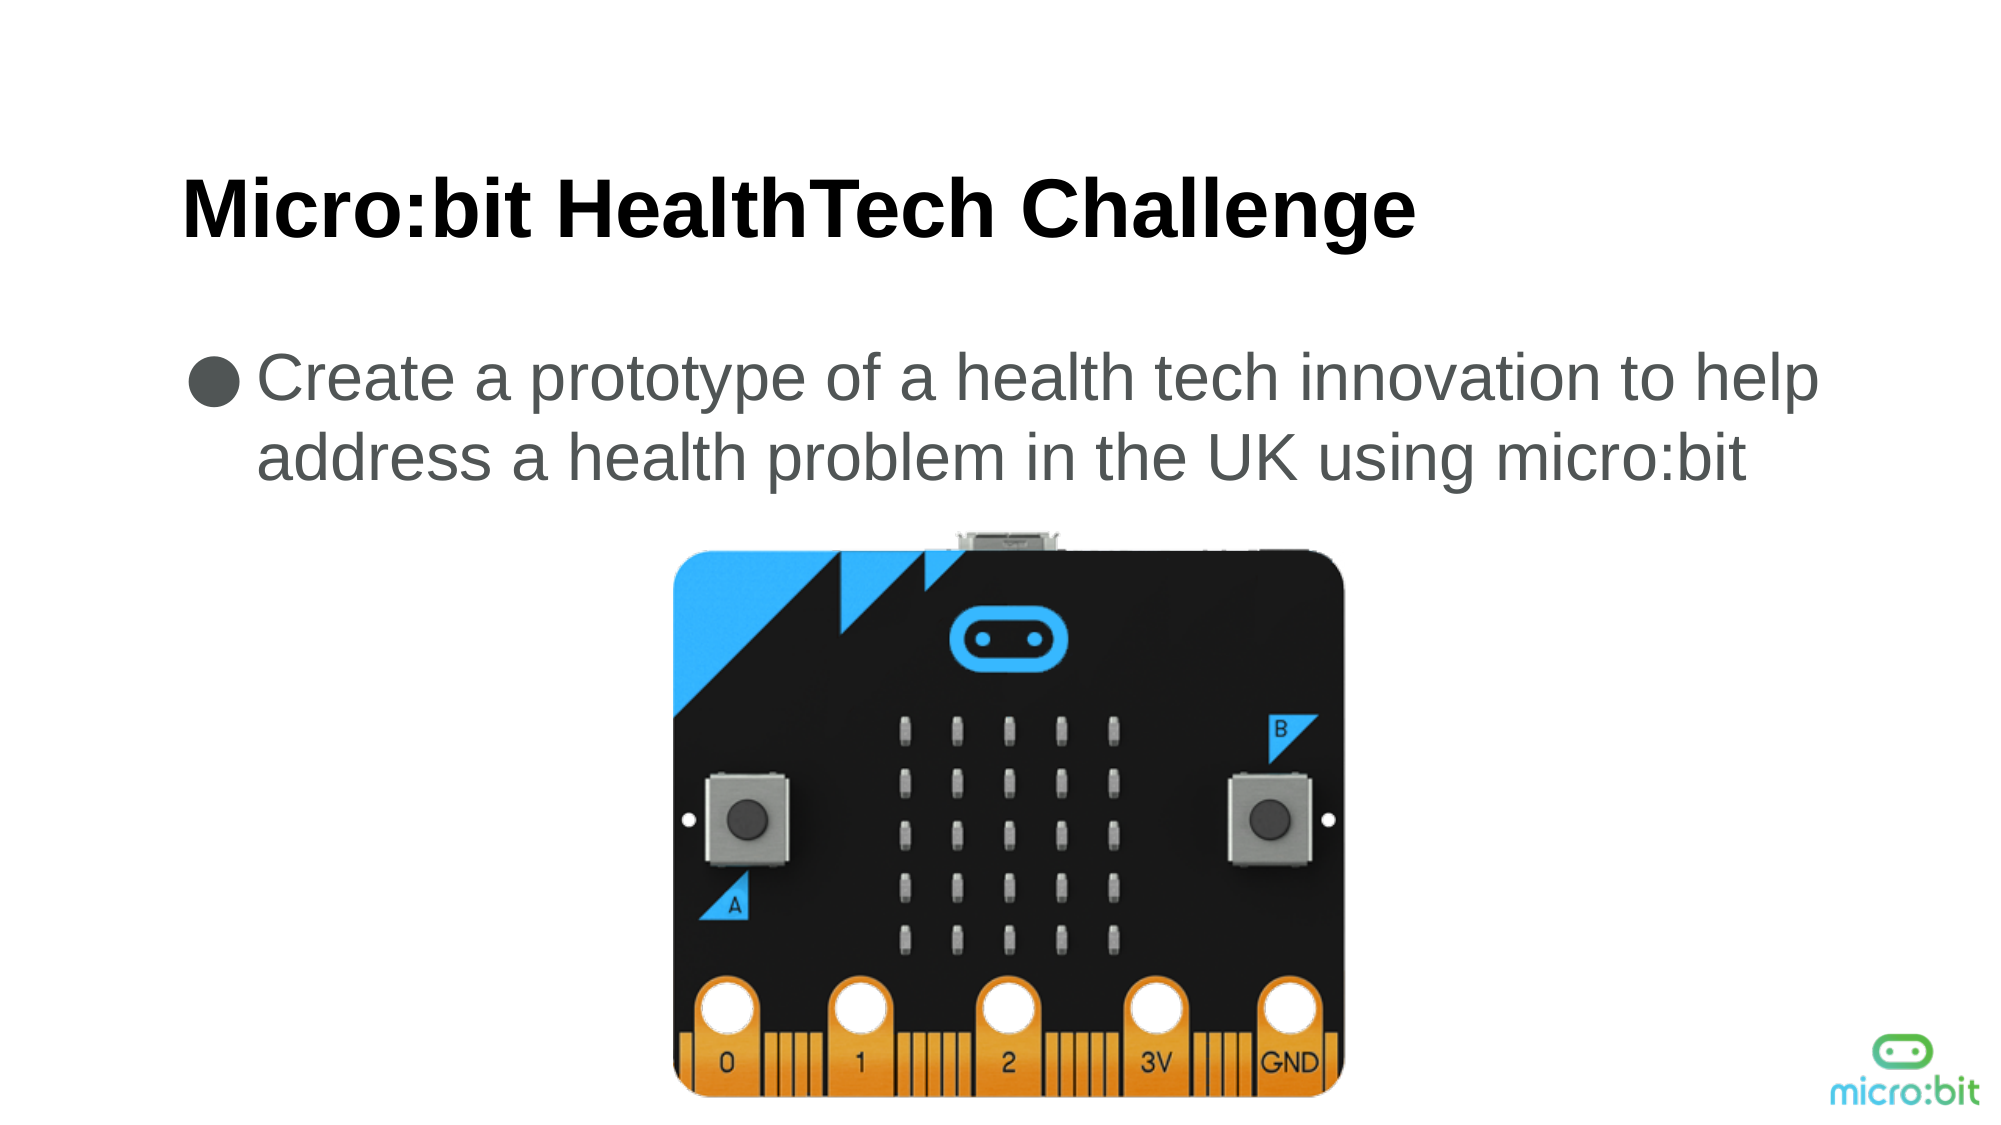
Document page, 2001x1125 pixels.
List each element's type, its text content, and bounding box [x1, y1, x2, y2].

text_box Micro:bit HealthTech Challenge Create a prototype of a health tech innovation to help address a health problem in the UK using micro:bit [166, 60, 1918, 884]
picture [673, 529, 1348, 1099]
picture [1830, 1029, 1980, 1106]
